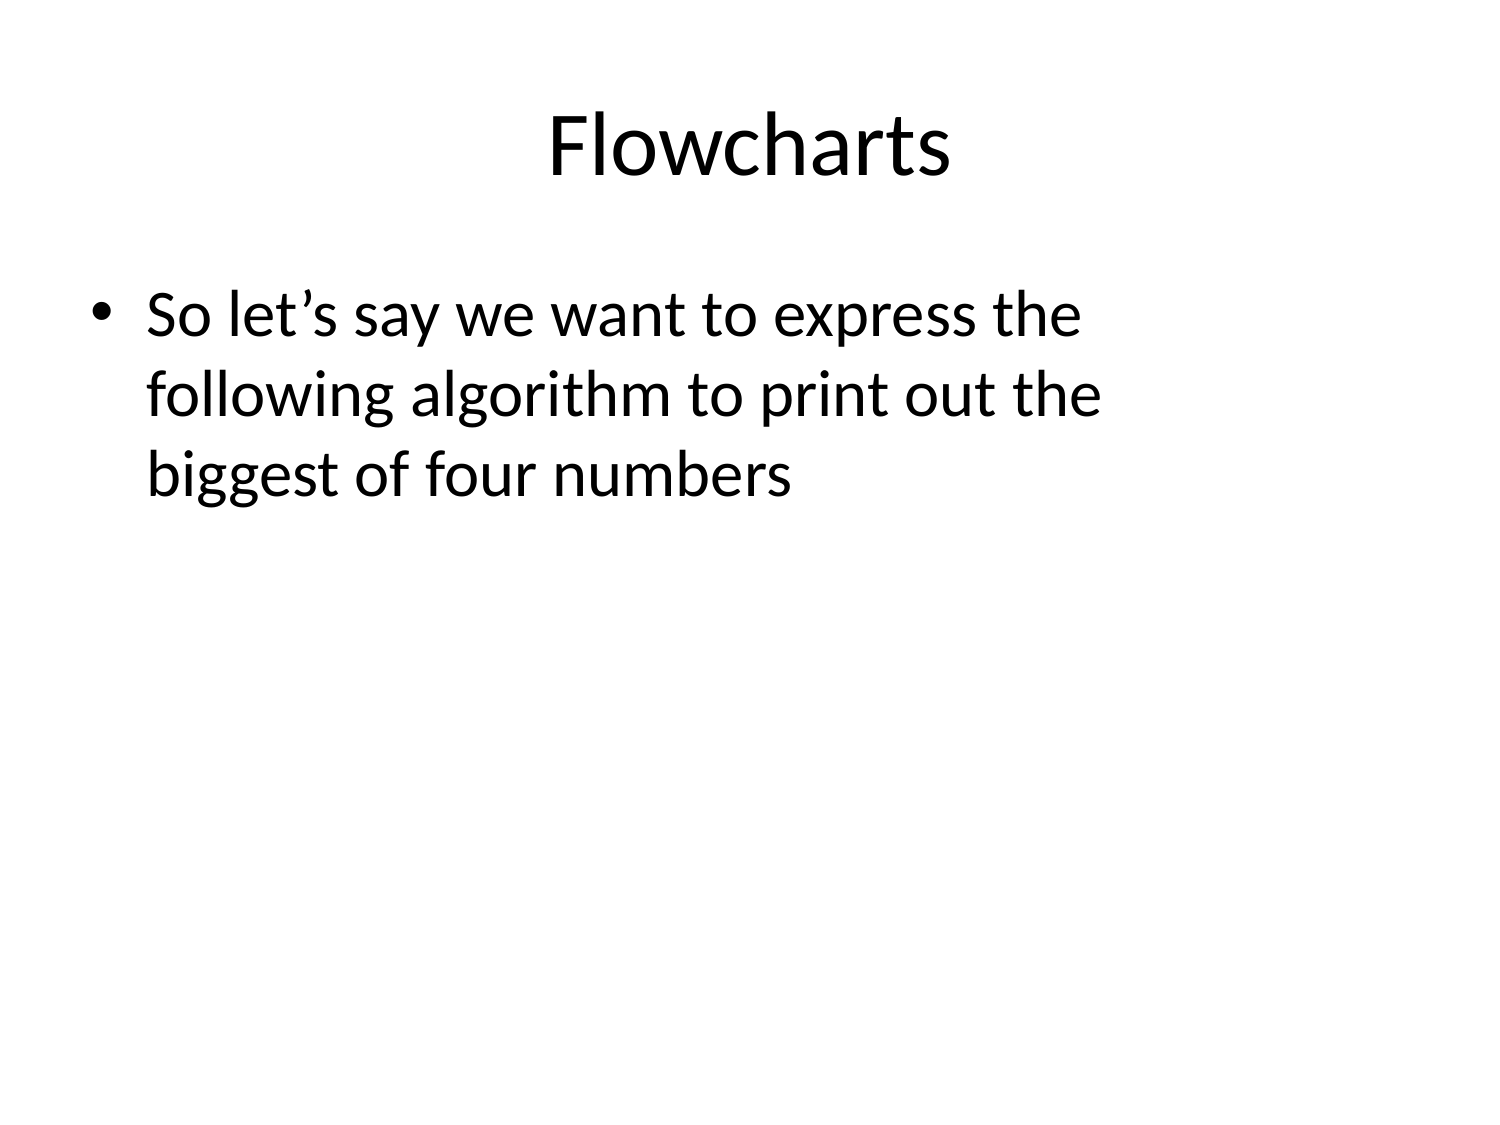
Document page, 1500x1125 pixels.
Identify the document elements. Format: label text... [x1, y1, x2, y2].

title Flowcharts [75, 45, 1425, 233]
list So let’s say we want to express the following algorithm to print out the biggest of four numbers [75, 262, 1317, 1005]
